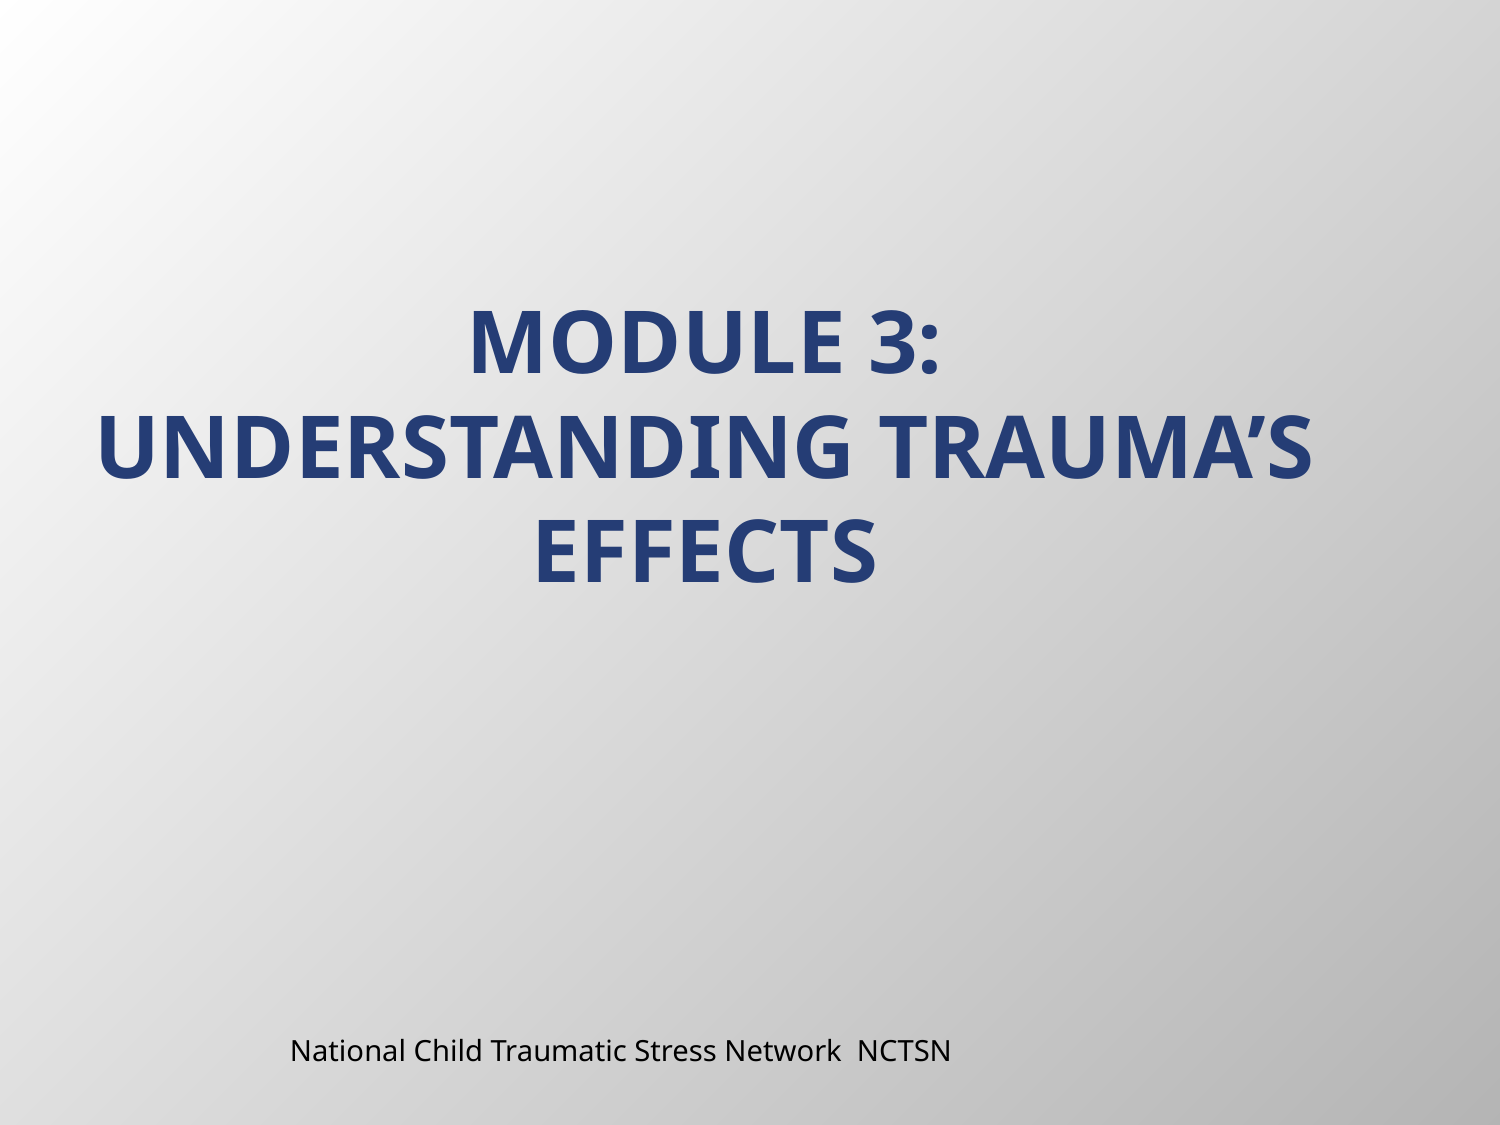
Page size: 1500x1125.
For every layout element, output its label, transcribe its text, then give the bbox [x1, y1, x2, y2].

text_box National Child Traumatic Stress Network NCTSN [274, 1024, 1100, 1075]
title Module 3: Understanding Trauma’s Effects [75, 200, 1335, 600]
